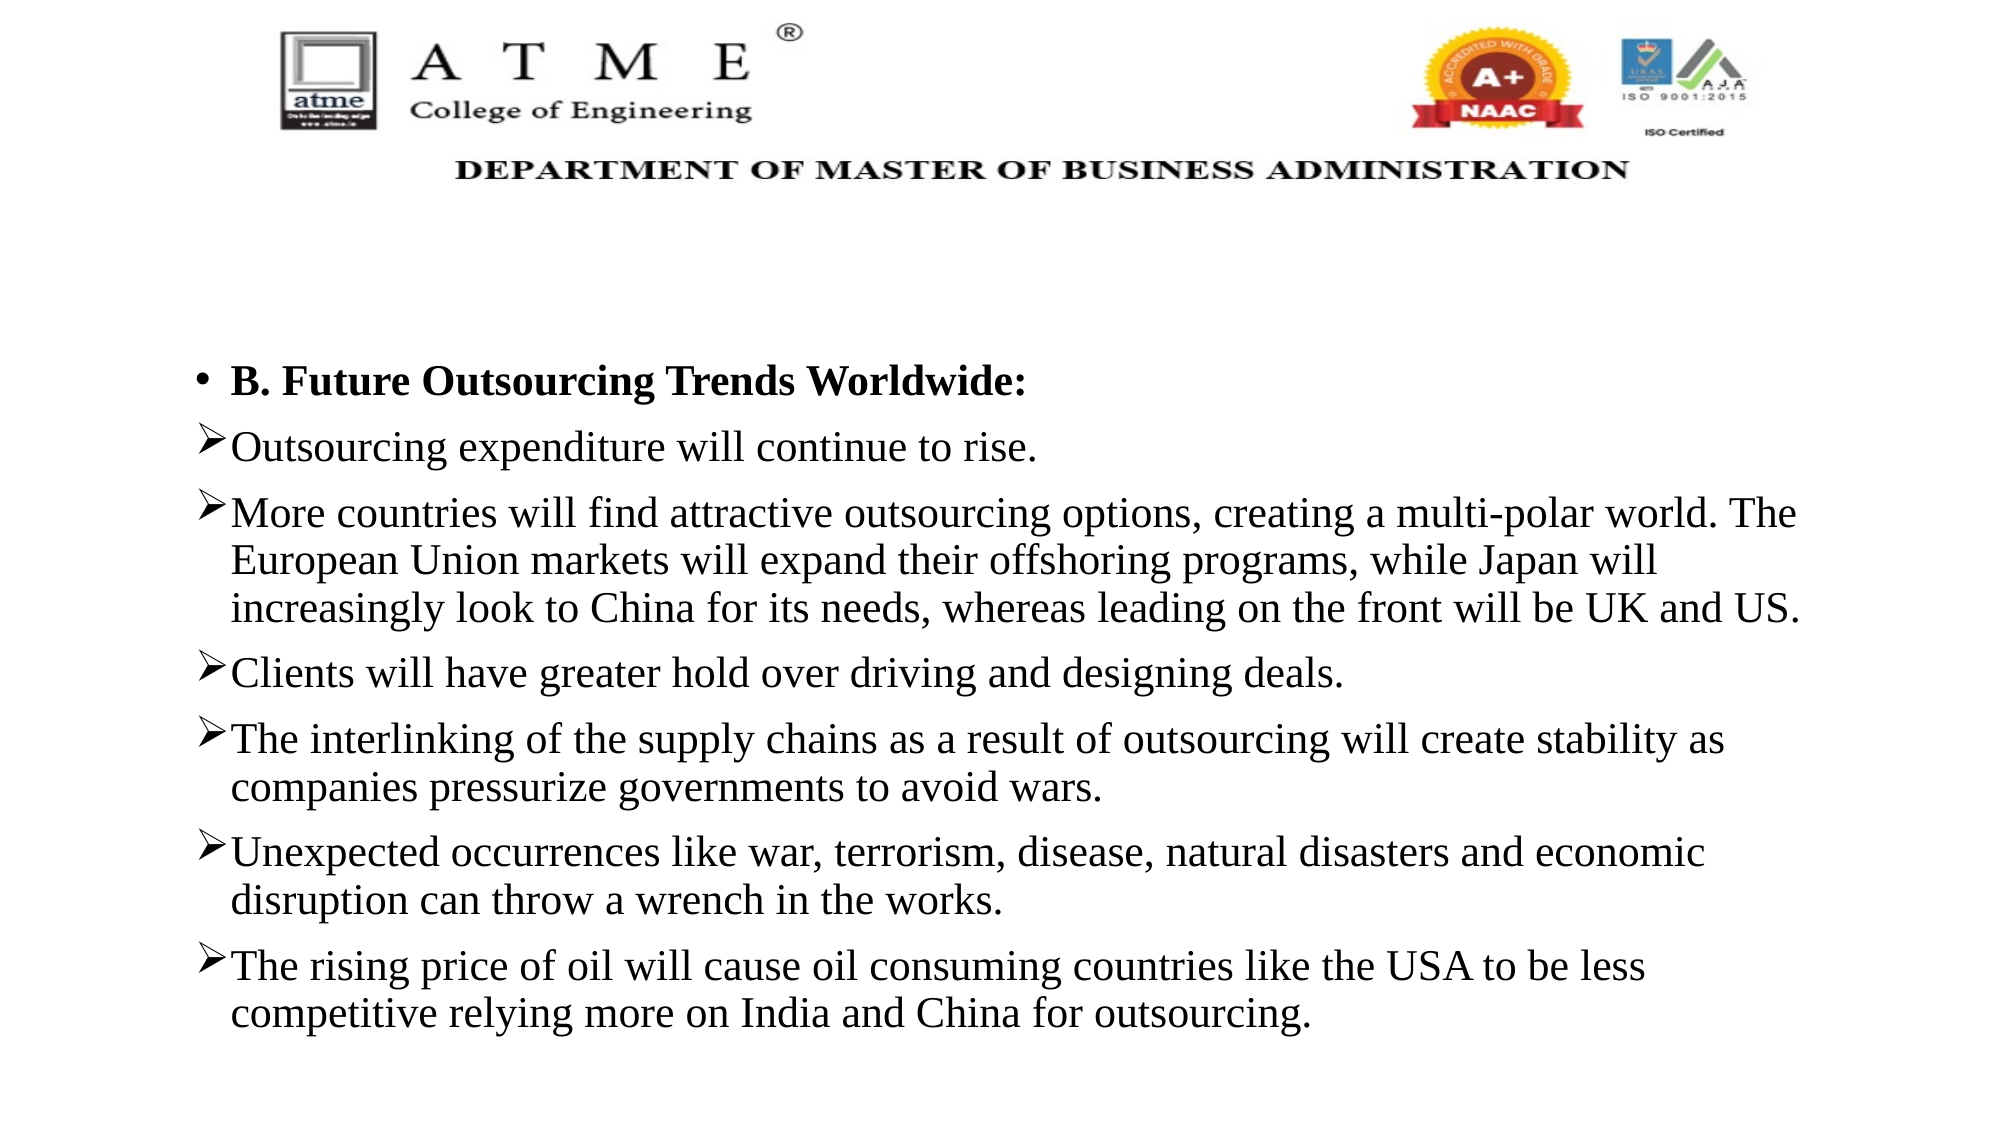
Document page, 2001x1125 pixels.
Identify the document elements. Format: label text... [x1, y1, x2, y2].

list B. Future Outsourcing Trends Worldwide: Outsourcing expenditure will continue to rise. More countries will find attractive outsourcing options, creating a multi-polar world. The European Union markets will expand their offshoring programs, while Japan will increasingly look to China for its needs, whereas leading on the front will be UK and US. Clients will have greater hold over driving and designing deals. The interlinking of the supply chains as a result of outsourcing will create stability as companies pressurize governments to avoid wars. Unexpected occurrences like war, terrorism, disease, natural disasters and economic disruption can throw a wrench in the works. The rising price of oil will cause oil consuming countries like the USA to be less competitive relying more on India and China for outsourcing. [180, 350, 1830, 1057]
picture [272, 22, 1802, 185]
